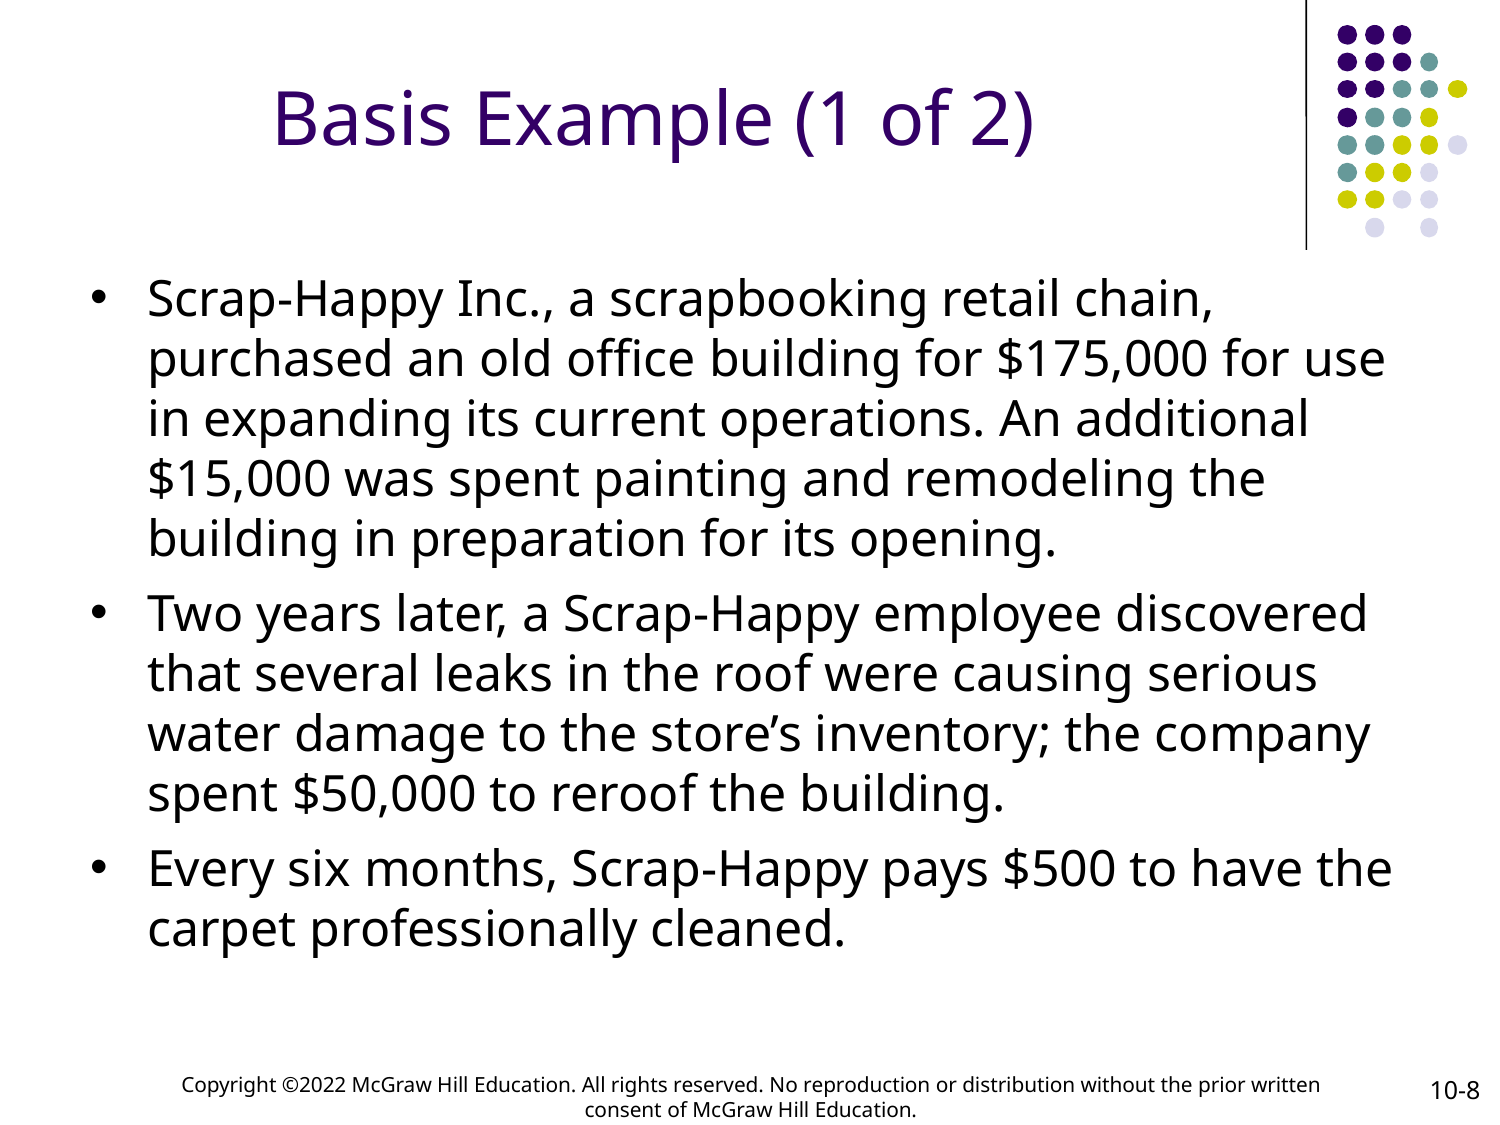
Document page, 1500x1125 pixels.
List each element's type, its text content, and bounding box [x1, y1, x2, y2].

slide_number 10-8 [1345, 1061, 1496, 1122]
list Scrap-Happy Inc., a scrapbooking retail chain, purchased an old office building for $175,000 for use in expanding its current operations. An additional $15,000 was spent painting and remodeling the building in preparation for its opening. Two years later, a Scrap-Happy employee discovered that several leaks in the roof were causing serious water damage to the store’s inventory; the company spent $50,000 to reroof the building. Every six months, Scrap-Happy pays $500 to have the carpet professionally cleaned. [75, 259, 1425, 1062]
title Basis Example (1 of 2) [32, 8, 1275, 234]
